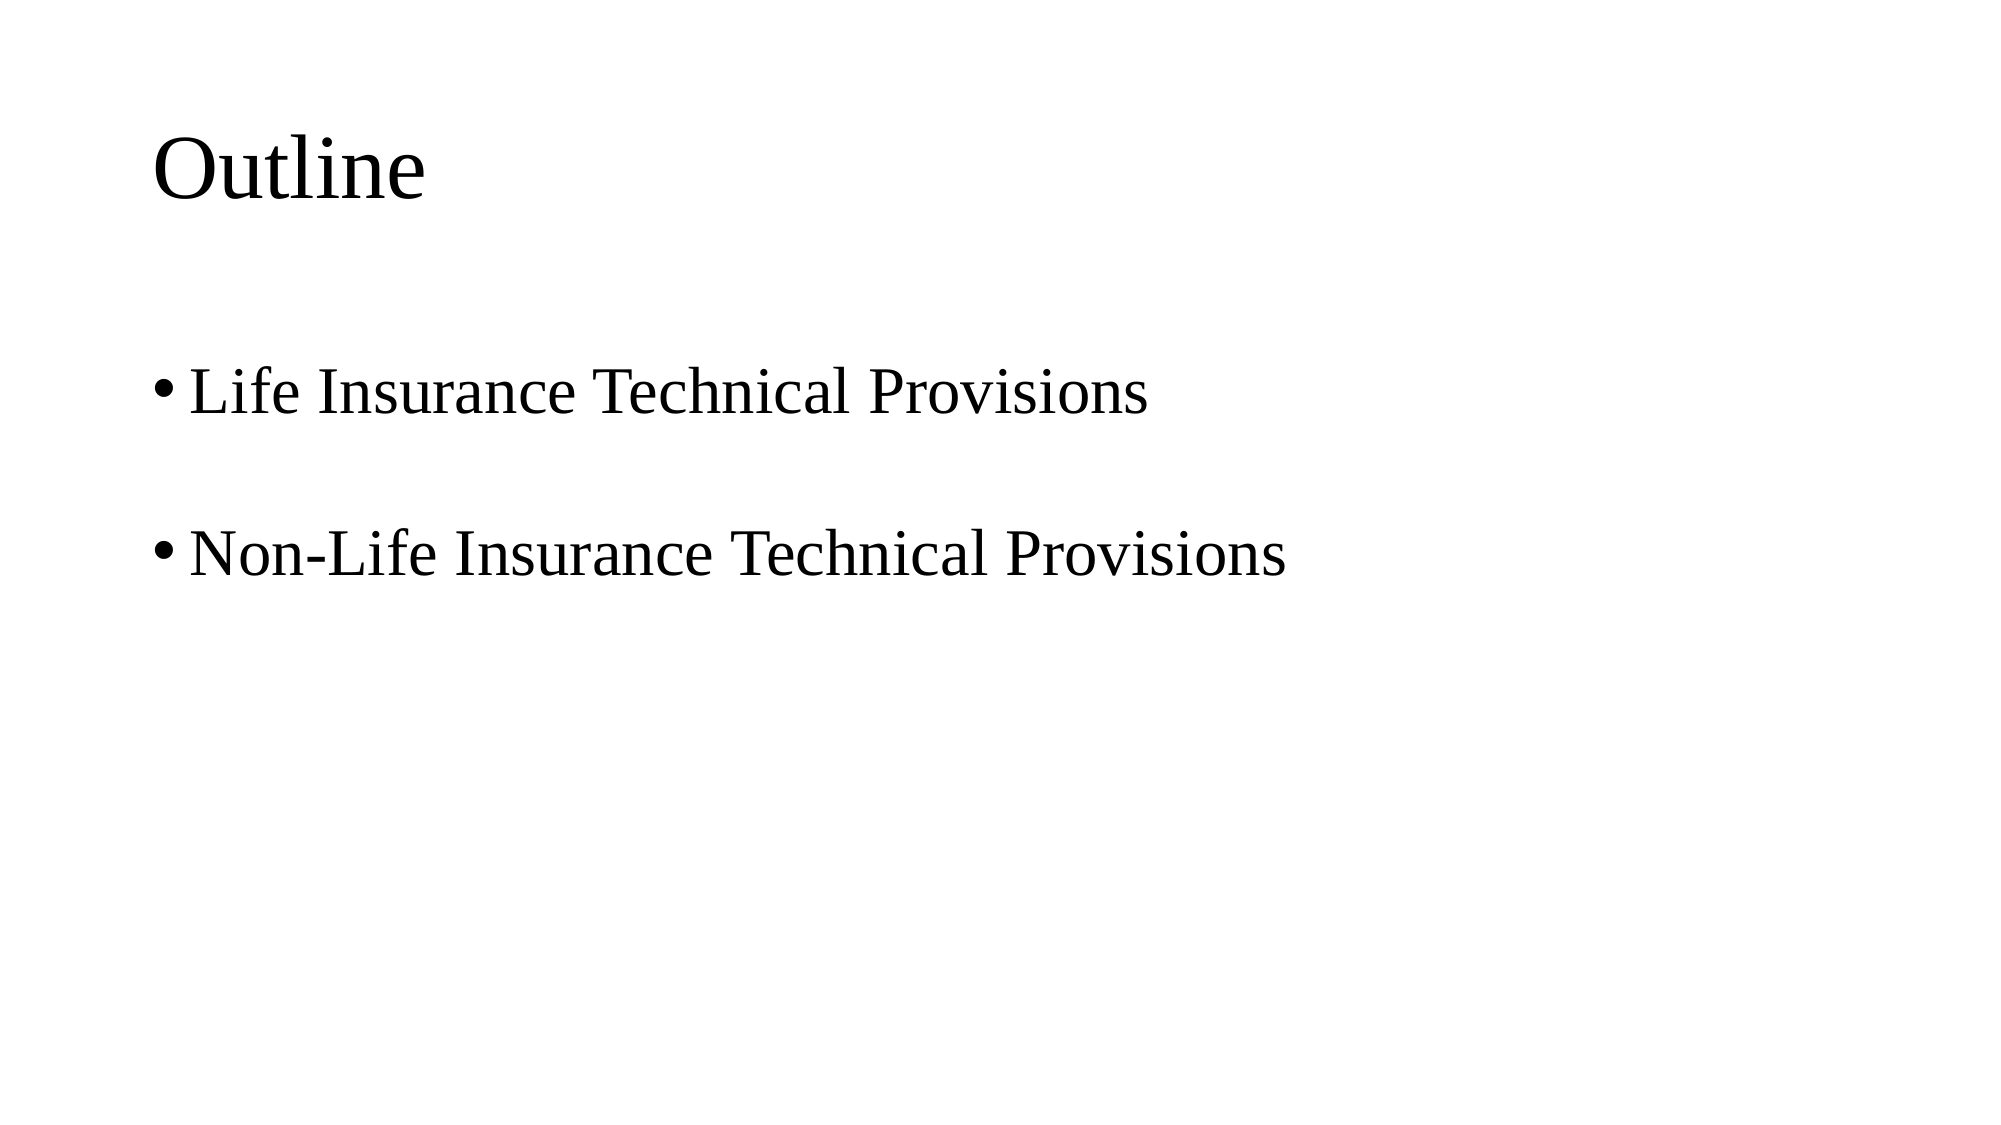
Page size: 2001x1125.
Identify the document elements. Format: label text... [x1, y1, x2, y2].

title Outline [137, 59, 1863, 278]
list Life Insurance Technical Provisions Non-Life Insurance Technical Provisions [137, 299, 1863, 1014]
